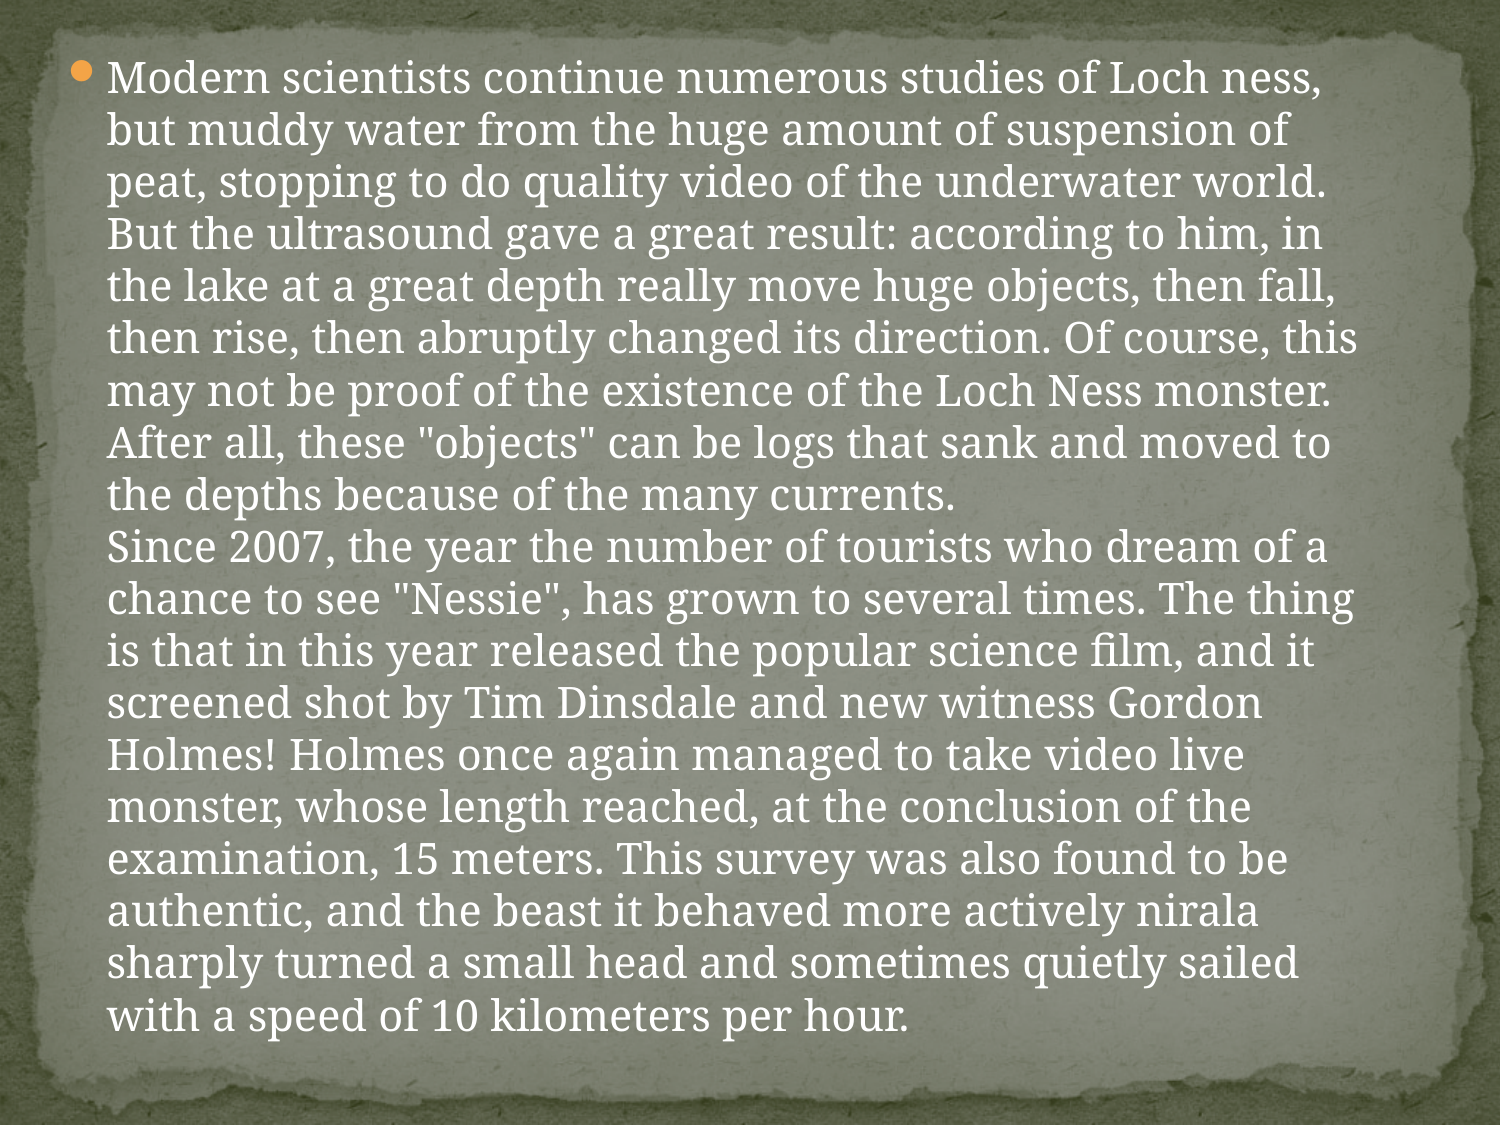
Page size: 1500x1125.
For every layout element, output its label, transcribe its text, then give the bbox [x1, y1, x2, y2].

list Modern scientists continue numerous studies of Loch ness, but muddy water from the huge amount of suspension of peat, stopping to do quality video of the underwater world. But the ultrasound gave a great result: according to him, in the lake at a great depth really move huge objects, then fall, then rise, then abruptly changed its direction. Of course, this may not be proof of the existence of the Loch Ness monster. After all, these "objects" can be logs that sank and moved to the depths because of the many currents. Since 2007, the year the number of tourists who dream of a chance to see "Nessie", has grown to several times. The thing is that in this year released the popular science film, and it screened shot by Tim Dinsdale and new witness Gordon Holmes! Holmes once again managed to take video live monster, whose length reached, at the conclusion of the examination, 15 meters. This survey was also found to be authentic, and the beast it behaved more actively nirala sharply turned a small head and sometimes quietly sailed with a speed of 10 kilometers per hour. [53, 42, 1404, 1059]
